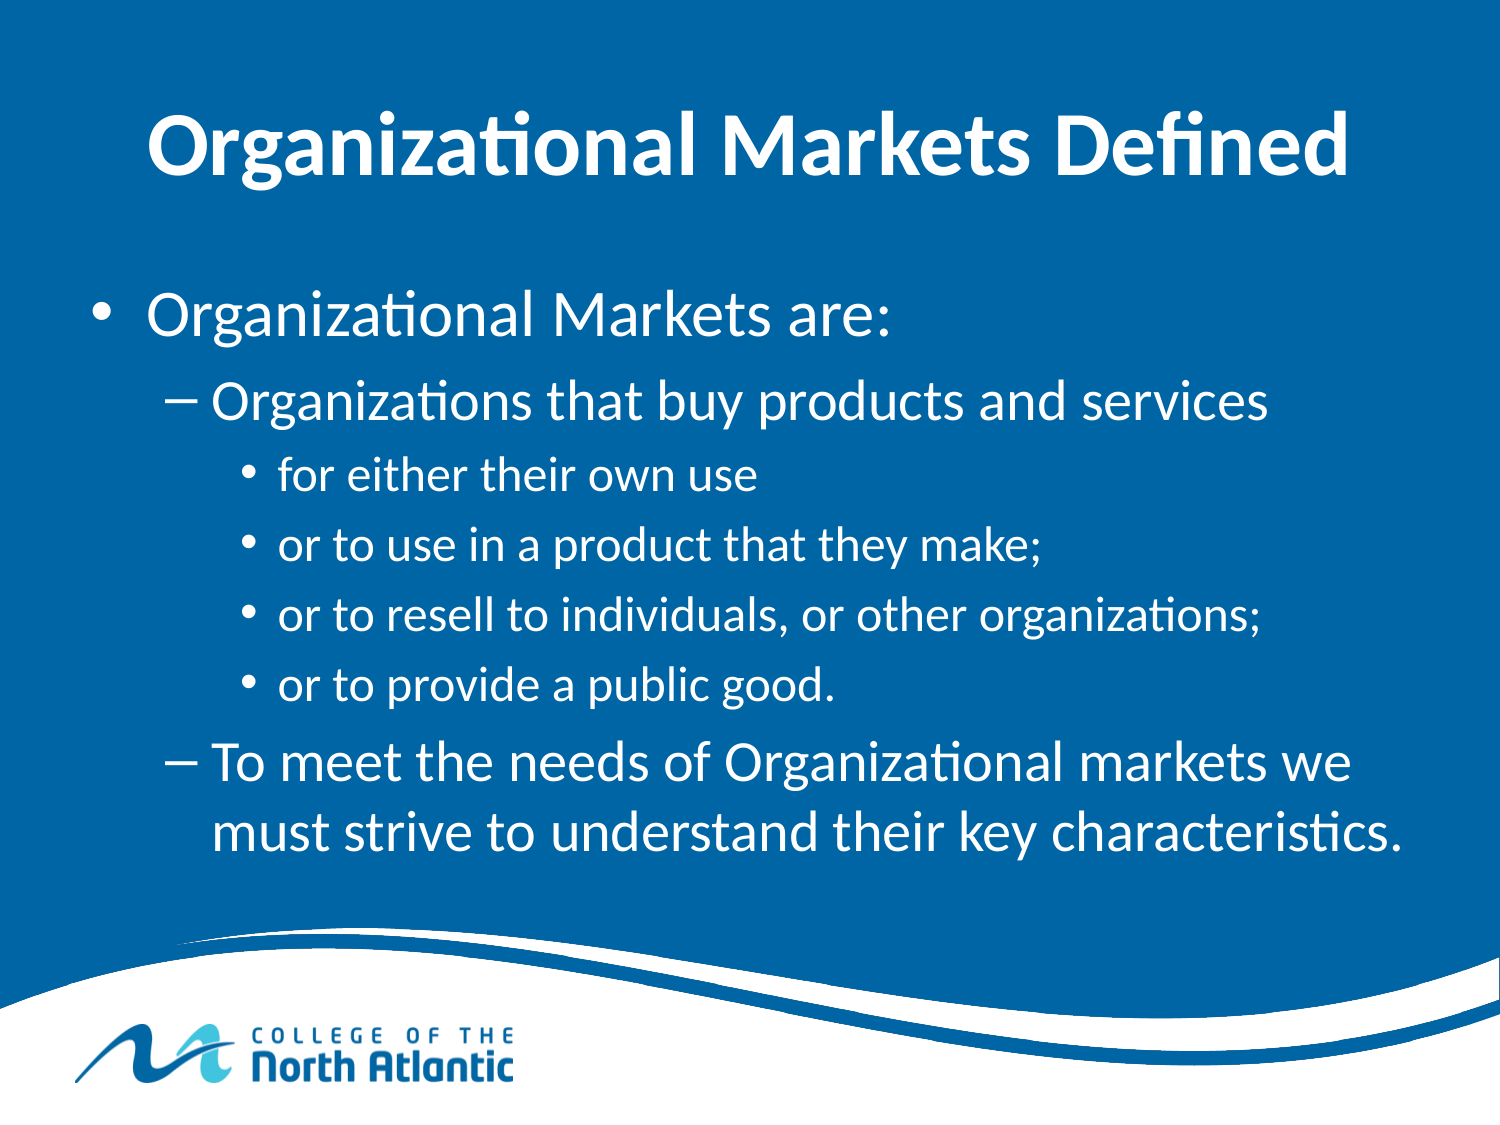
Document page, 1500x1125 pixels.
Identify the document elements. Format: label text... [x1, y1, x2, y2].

picture [0, 928, 1500, 1125]
list Organizational Markets are: Organizations that buy products and services for either their own use or to use in a product that they make; or to resell to individuals, or other organizations; or to provide a public good. To meet the needs of Organizational markets we must strive to understand their key characteristics. [75, 262, 1425, 900]
title Organizational Markets Defined [75, 45, 1425, 233]
